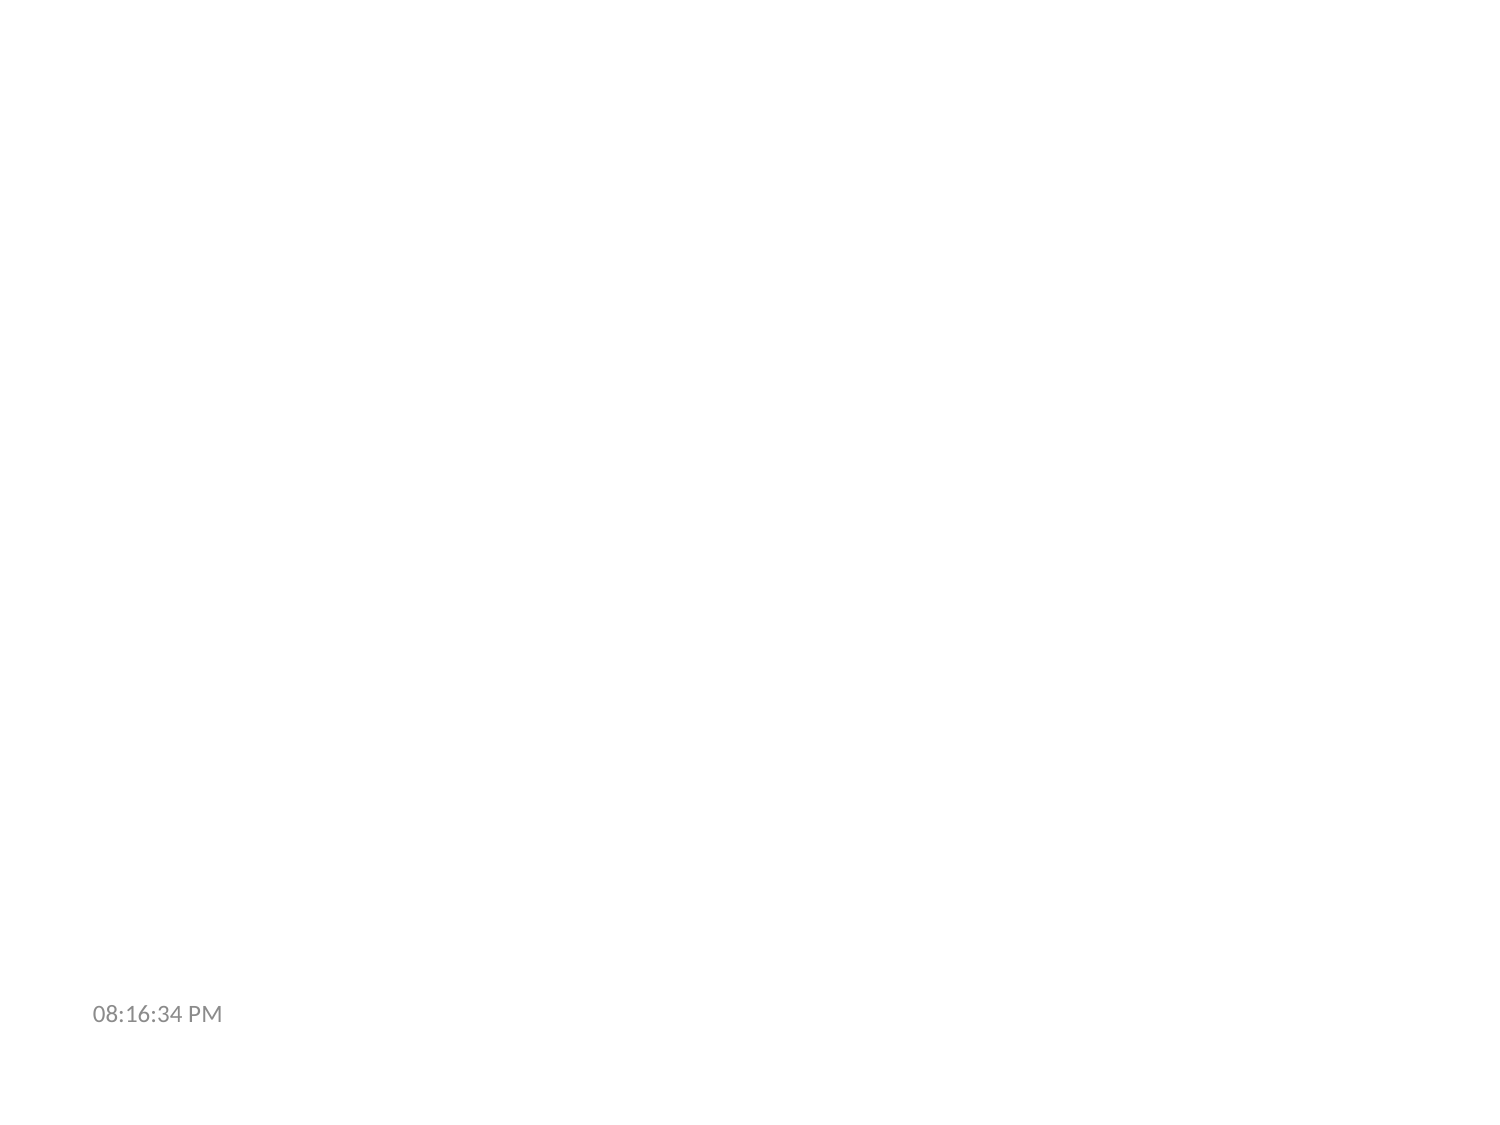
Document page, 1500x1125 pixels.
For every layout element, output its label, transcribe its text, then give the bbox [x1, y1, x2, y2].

text_box 3:35:09 PM [77, 982, 428, 1043]
